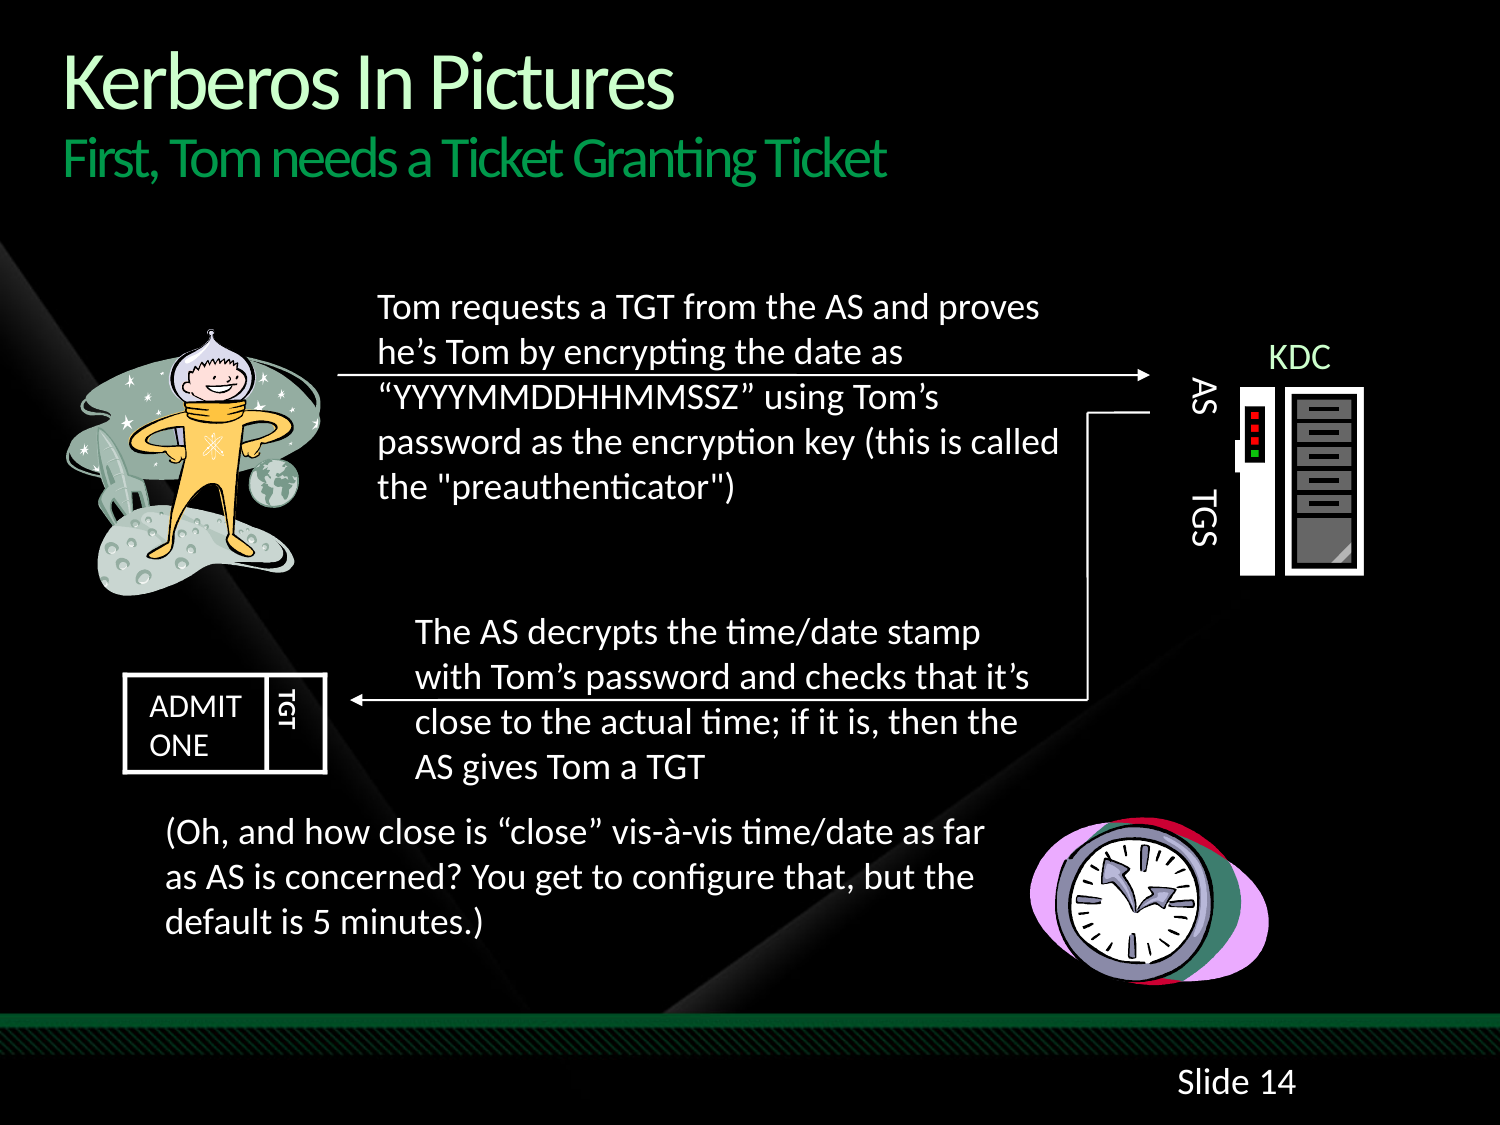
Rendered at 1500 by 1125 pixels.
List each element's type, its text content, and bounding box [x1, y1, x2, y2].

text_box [1162, 362, 1238, 588]
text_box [337, 274, 1151, 412]
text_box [124, 412, 1151, 866]
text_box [1224, 324, 1376, 588]
title Kerberos In Pictures First, Tom needs a Ticket Granting Ticket [62, 37, 1438, 147]
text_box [149, 799, 1274, 1016]
footer Slide 14 [1162, 1050, 1500, 1125]
picture [0, 0, 1500, 1125]
